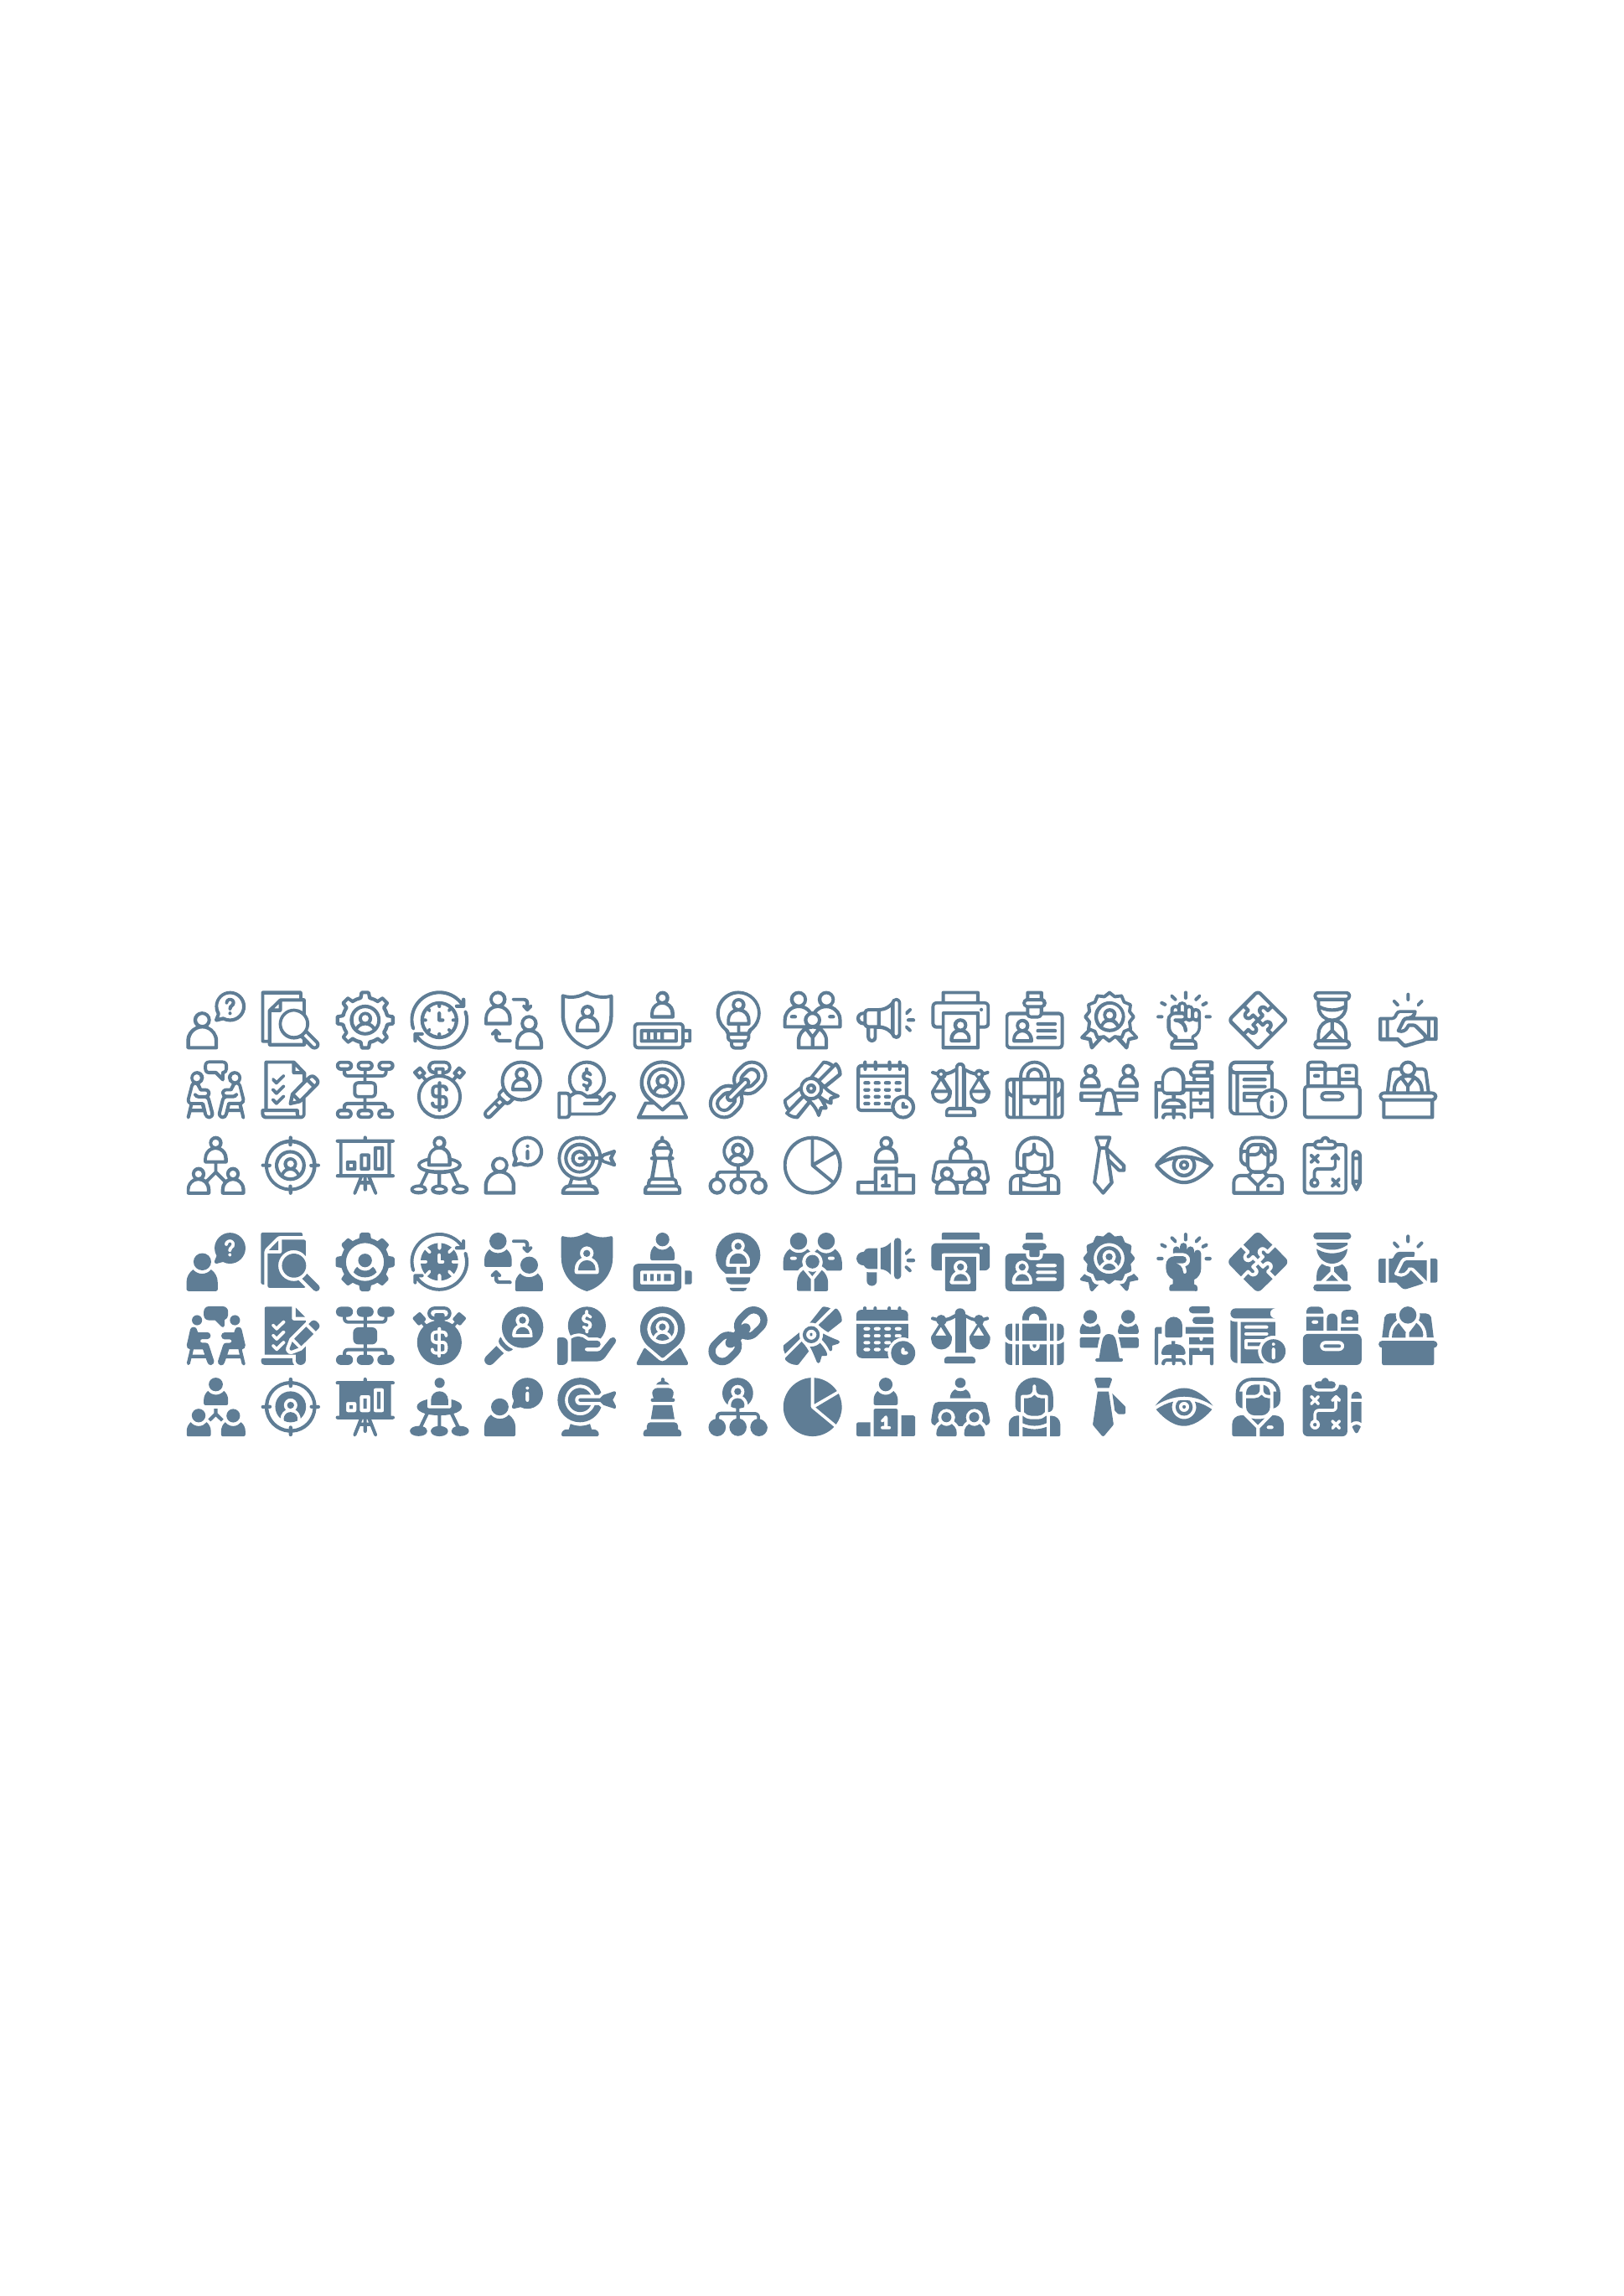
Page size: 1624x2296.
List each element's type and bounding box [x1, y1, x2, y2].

text_box [636, 1306, 689, 1366]
text_box [557, 1135, 617, 1195]
text_box [186, 1135, 246, 1195]
text_box [856, 1377, 916, 1437]
text_box [783, 1060, 842, 1120]
text_box [1008, 1377, 1061, 1437]
text_box [856, 1135, 916, 1195]
text_box [643, 1377, 682, 1437]
text_box [335, 1232, 396, 1292]
text_box [633, 1232, 692, 1292]
text_box [484, 990, 544, 1050]
text_box [335, 990, 396, 1050]
text_box [1005, 1232, 1064, 1291]
text_box [636, 1060, 689, 1120]
text_box [708, 1135, 768, 1195]
text_box [335, 1306, 395, 1365]
text_box [856, 1238, 916, 1286]
text_box [335, 1060, 395, 1120]
text_box [1228, 990, 1288, 1050]
text_box [931, 990, 990, 1050]
text_box [1079, 1232, 1139, 1292]
text_box [335, 1135, 396, 1196]
text_box [1378, 1060, 1438, 1120]
text_box [186, 1060, 246, 1120]
text_box [484, 1232, 544, 1292]
text_box [261, 1060, 320, 1120]
text_box [1156, 990, 1213, 1050]
text_box [783, 1377, 842, 1437]
text_box [483, 1060, 543, 1120]
text_box [1005, 1060, 1064, 1120]
text_box [930, 1377, 990, 1437]
text_box [186, 1232, 246, 1292]
text_box [410, 990, 469, 1050]
text_box [1232, 1135, 1285, 1195]
text_box [1378, 1234, 1438, 1290]
text_box [412, 1060, 467, 1120]
text_box [930, 1308, 990, 1364]
text_box [1230, 1308, 1286, 1364]
text_box [561, 1232, 613, 1292]
text_box [261, 1377, 321, 1437]
text_box [556, 1306, 617, 1366]
text_box [484, 1306, 544, 1366]
text_box [1232, 1377, 1285, 1437]
text_box [261, 990, 320, 1050]
text_box [1079, 1310, 1140, 1363]
text_box [409, 1377, 469, 1437]
text_box [1093, 1135, 1126, 1195]
text_box [1078, 1063, 1140, 1116]
text_box [1302, 1135, 1363, 1195]
text_box [783, 1232, 843, 1292]
text_box [931, 1062, 990, 1118]
text_box [783, 1135, 842, 1195]
text_box [186, 990, 246, 1050]
text_box [1313, 990, 1352, 1050]
text_box [783, 1306, 842, 1366]
text_box [708, 1306, 768, 1366]
text_box [1008, 1135, 1061, 1195]
text_box [1154, 1306, 1214, 1366]
text_box [856, 997, 916, 1043]
text_box [484, 1135, 544, 1195]
text_box [261, 1306, 320, 1366]
text_box [186, 1377, 246, 1437]
text_box [931, 1135, 990, 1195]
text_box [1156, 1232, 1213, 1292]
text_box [1092, 1377, 1126, 1437]
text_box [557, 1377, 617, 1437]
text_box [1378, 1306, 1438, 1366]
text_box [557, 1060, 617, 1120]
text_box [856, 1306, 916, 1366]
text_box [708, 1377, 768, 1437]
text_box [335, 1377, 396, 1437]
text_box [715, 1232, 761, 1292]
text_box [1228, 1232, 1288, 1292]
text_box [410, 1135, 469, 1195]
text_box [856, 1060, 916, 1120]
text_box [261, 1135, 321, 1196]
text_box [1154, 1145, 1214, 1185]
text_box [186, 1306, 246, 1366]
text_box [1302, 1060, 1362, 1120]
text_box [1005, 990, 1064, 1050]
text_box [1005, 1306, 1064, 1366]
text_box [412, 1306, 467, 1366]
text_box [1302, 1377, 1363, 1437]
text_box [1154, 1060, 1214, 1120]
text_box [643, 1135, 682, 1195]
text_box [561, 990, 613, 1050]
text_box [1079, 990, 1139, 1050]
text_box [1378, 992, 1438, 1048]
text_box [783, 990, 842, 1050]
text_box [410, 1232, 469, 1292]
text_box [1302, 1306, 1362, 1366]
text_box [1228, 1060, 1288, 1120]
text_box [716, 990, 761, 1050]
text_box [484, 1377, 544, 1437]
text_box [1312, 1232, 1352, 1292]
text_box [1155, 1388, 1213, 1426]
text_box [261, 1232, 320, 1292]
text_box [931, 1232, 990, 1292]
text_box [708, 1060, 768, 1120]
text_box [633, 990, 692, 1050]
